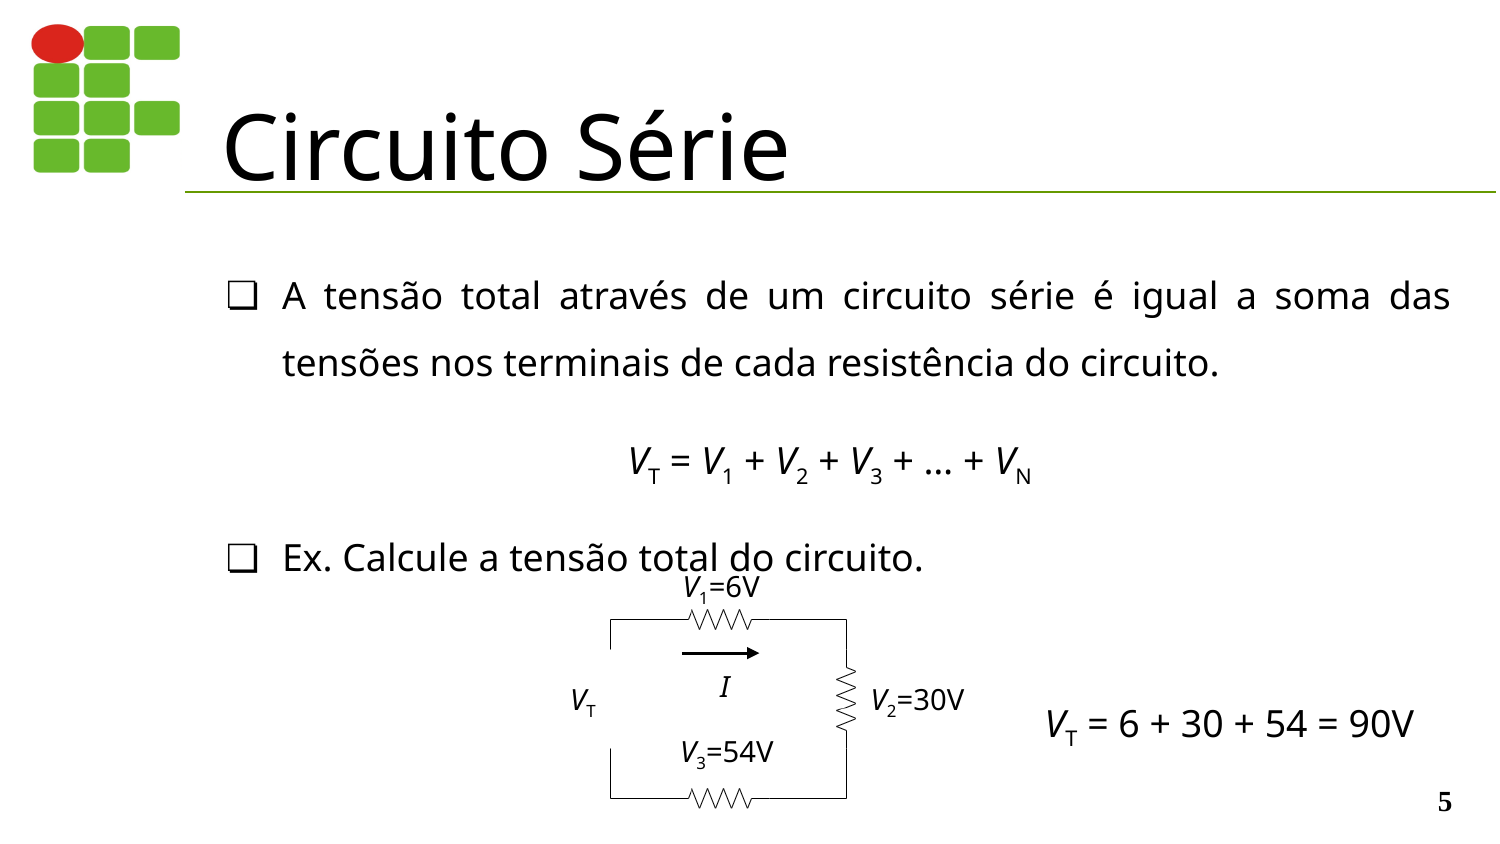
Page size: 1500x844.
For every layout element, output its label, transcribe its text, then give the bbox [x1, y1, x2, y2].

list VT = 6 + 30 + 54 = 90V [1029, 666, 1481, 740]
text_box ‹#› [1155, 768, 1468, 825]
list VT = V1 + V2 + V3 + … + VN [192, 404, 1468, 478]
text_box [554, 552, 988, 809]
list A tensão total através de um circuito série é igual a soma das tensões nos terminais de cada resistência do circuito. [192, 241, 1468, 381]
list Ex. Calcule a tensão total do circuito. [192, 504, 1468, 571]
picture [29, 23, 182, 174]
title Circuito Série [206, 26, 1468, 207]
